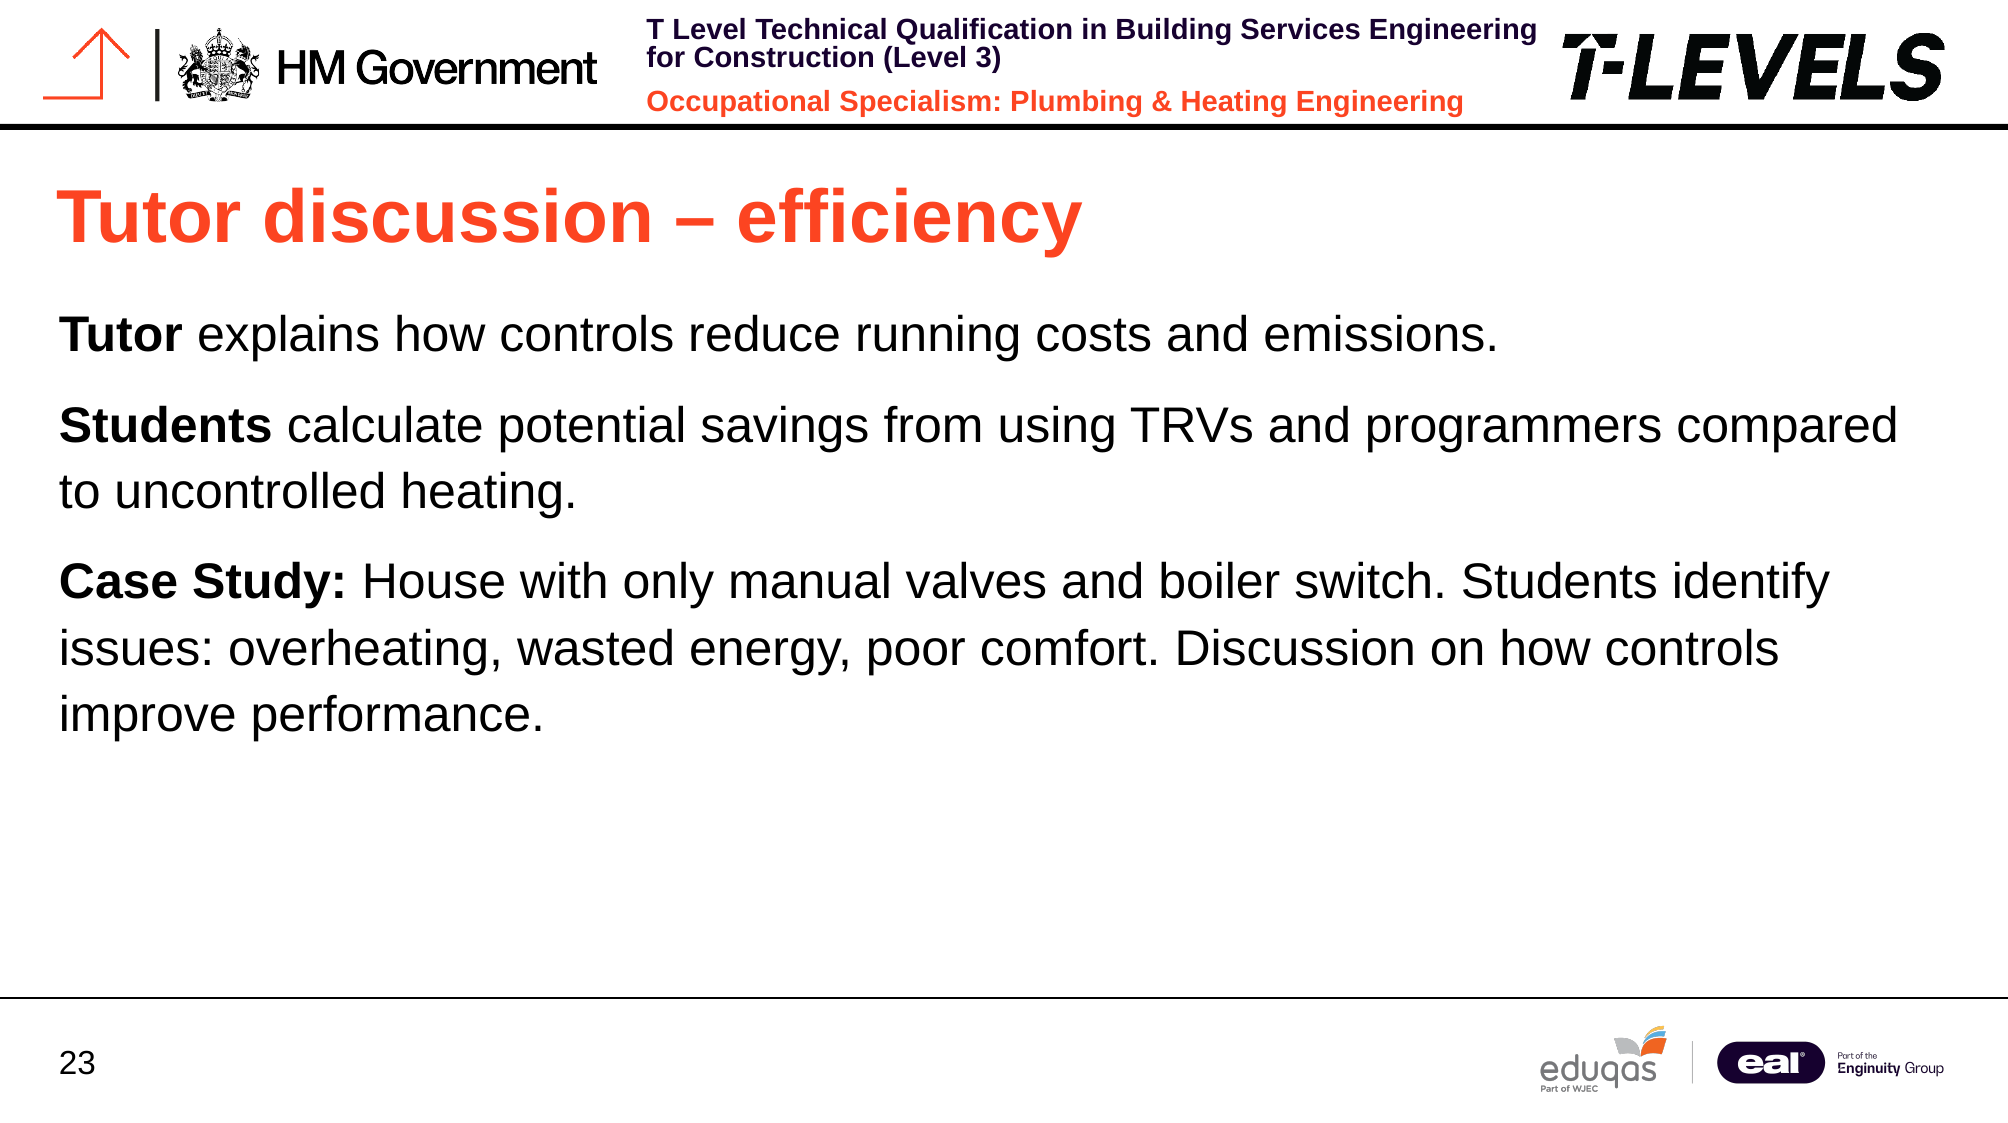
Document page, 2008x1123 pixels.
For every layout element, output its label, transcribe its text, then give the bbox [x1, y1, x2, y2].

picture [38, 27, 136, 100]
text_box Tutor discussion – efficiency [41, 159, 1949, 265]
picture [1535, 1021, 1949, 1097]
picture [1543, 25, 1964, 108]
text_box Tutor explains how controls reduce running costs and emissions. Students calculate potential savings from using TRVs and programmers compared to uncontrolled heating. Case Study: House with only manual valves and boiler switch. Students identify issues: overheating, wasted energy, poor comfort. Discussion on how controls improve performance. [59, 295, 1949, 893]
picture [155, 28, 597, 102]
